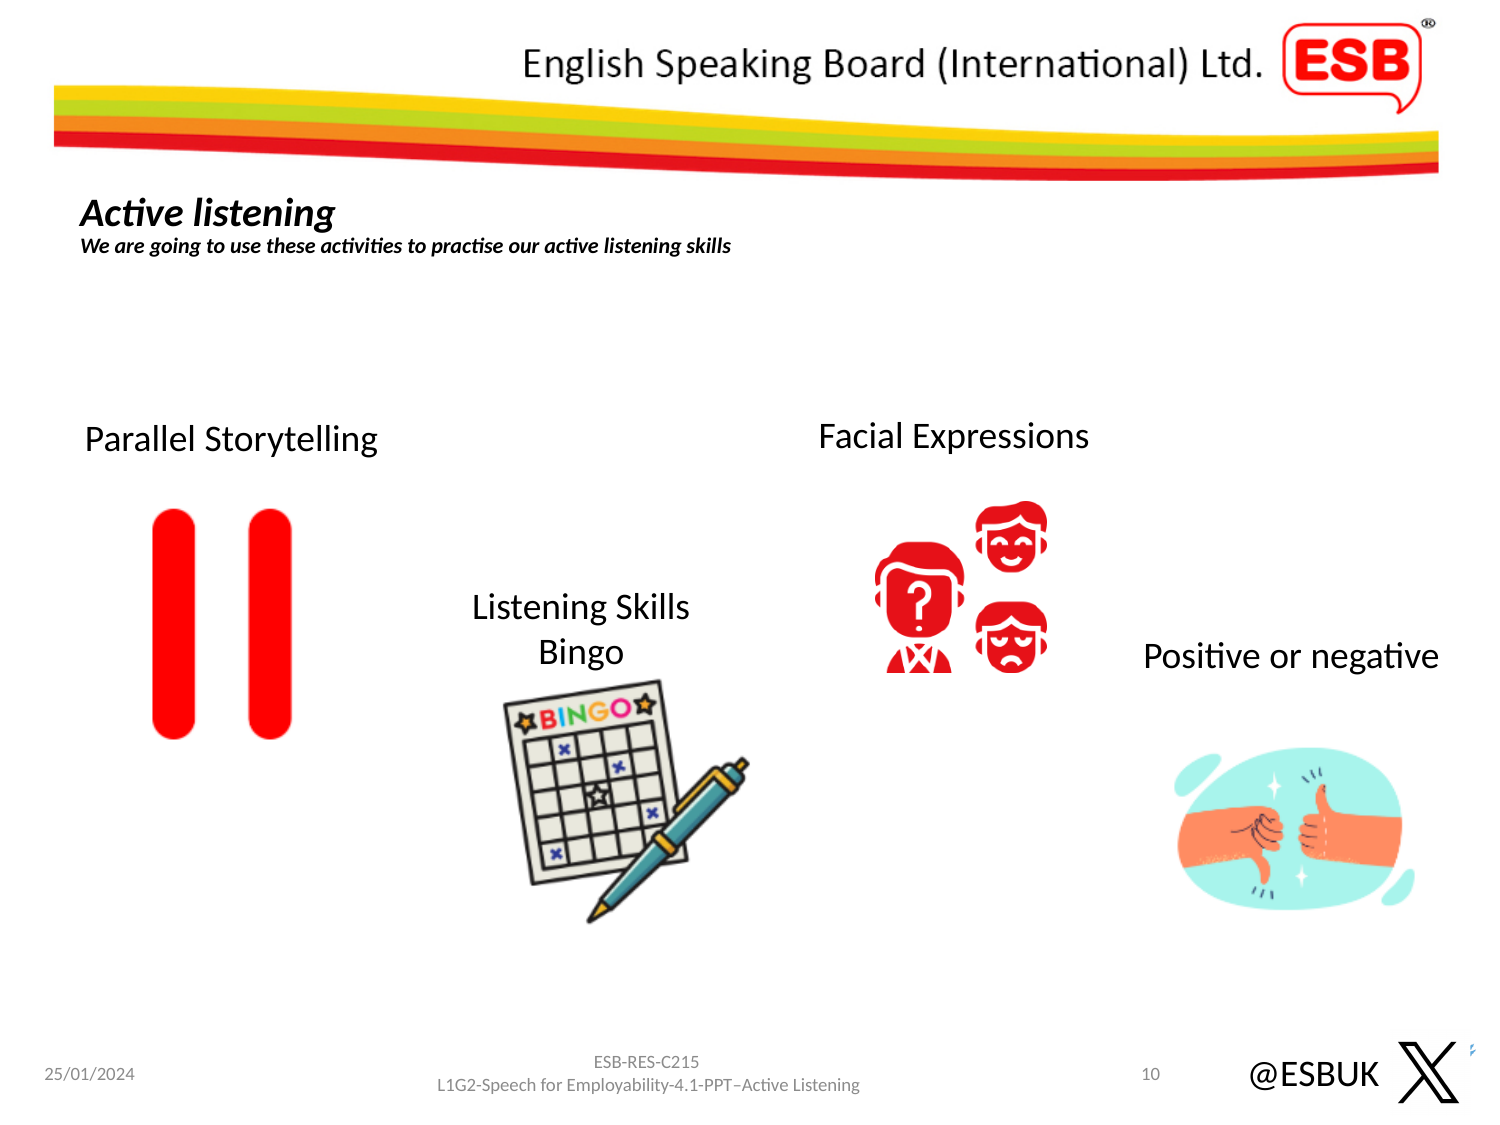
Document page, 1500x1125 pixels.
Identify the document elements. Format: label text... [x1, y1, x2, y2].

slide_number 10 [930, 1042, 1176, 1103]
picture [112, 473, 322, 768]
picture [862, 486, 1054, 685]
text_box Positive or negative [1122, 624, 1461, 684]
picture [472, 662, 772, 936]
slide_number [29, 1042, 367, 1103]
title Active listening We are going to use these activities to practise our active listening skills [64, 183, 1359, 267]
picture [1390, 1029, 1476, 1116]
picture [1170, 715, 1429, 926]
footer ESB-RES-C215 L1G2-Speech for Employability-4.1-PPT–Active Listening [395, 1042, 902, 1103]
picture [0, 0, 1500, 189]
text_box Parallel Storytelling [70, 406, 408, 467]
text_box Listening Skills Bingo [412, 574, 750, 679]
text_box Facial Expressions [785, 403, 1123, 464]
